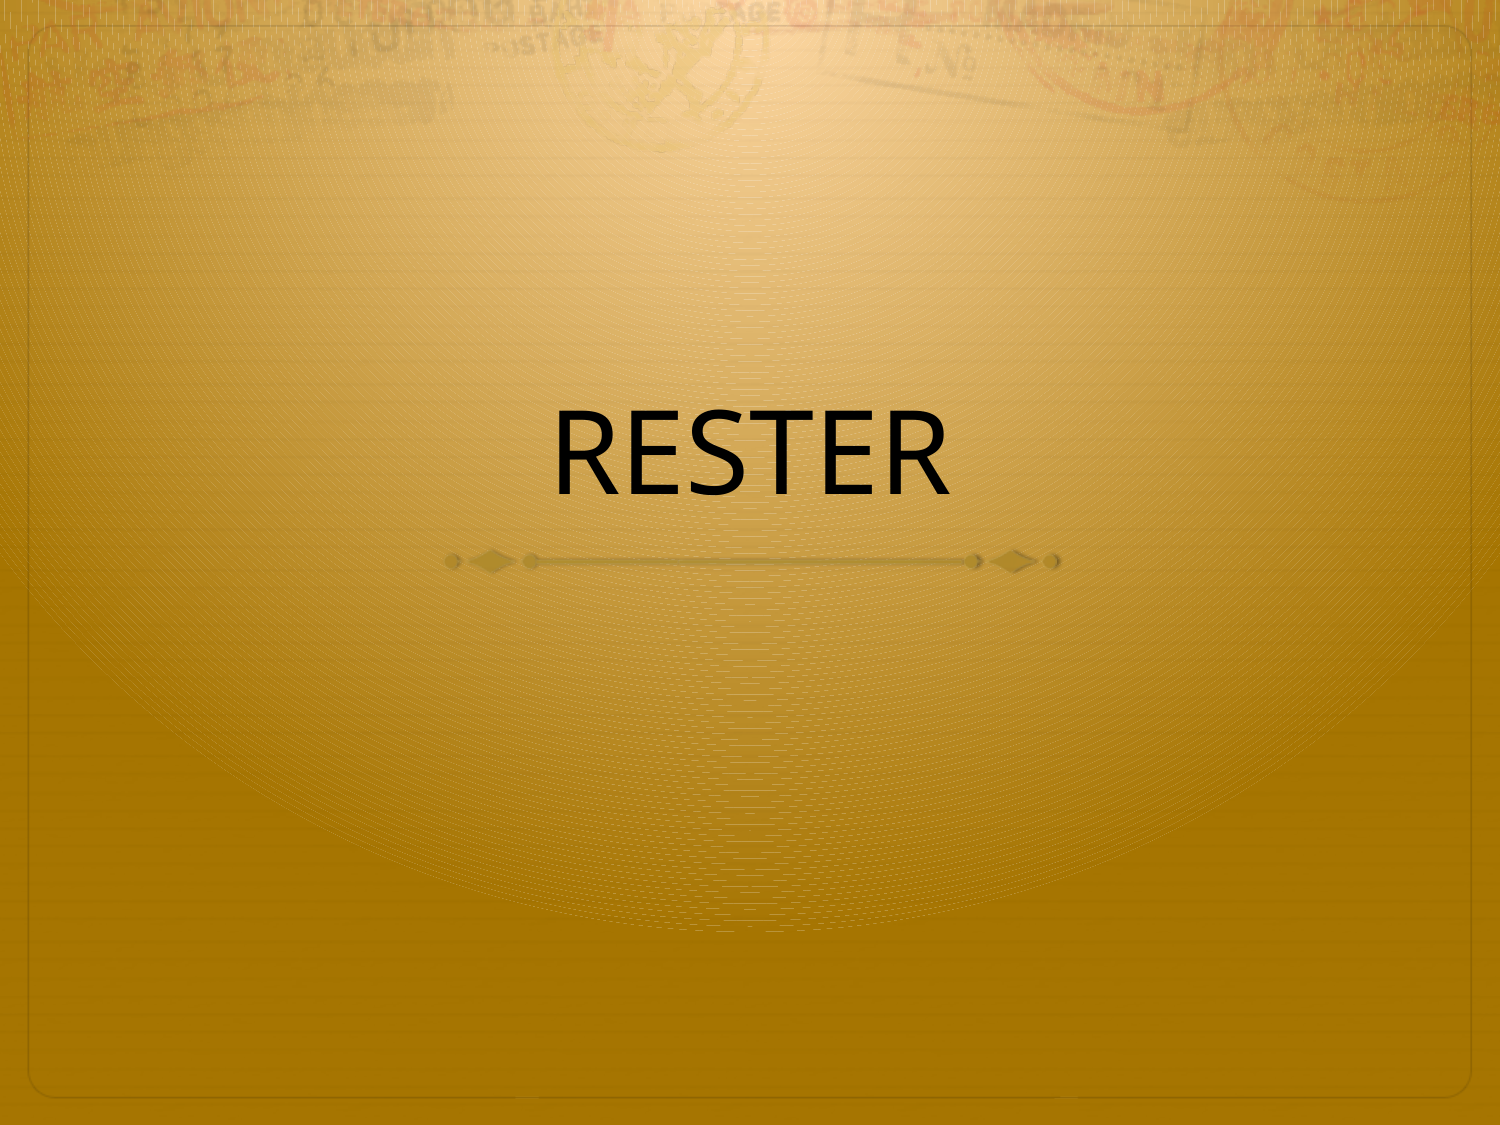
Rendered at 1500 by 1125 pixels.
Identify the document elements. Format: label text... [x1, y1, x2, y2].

picture [0, 0, 1500, 1125]
title RESTER [93, 210, 1407, 525]
